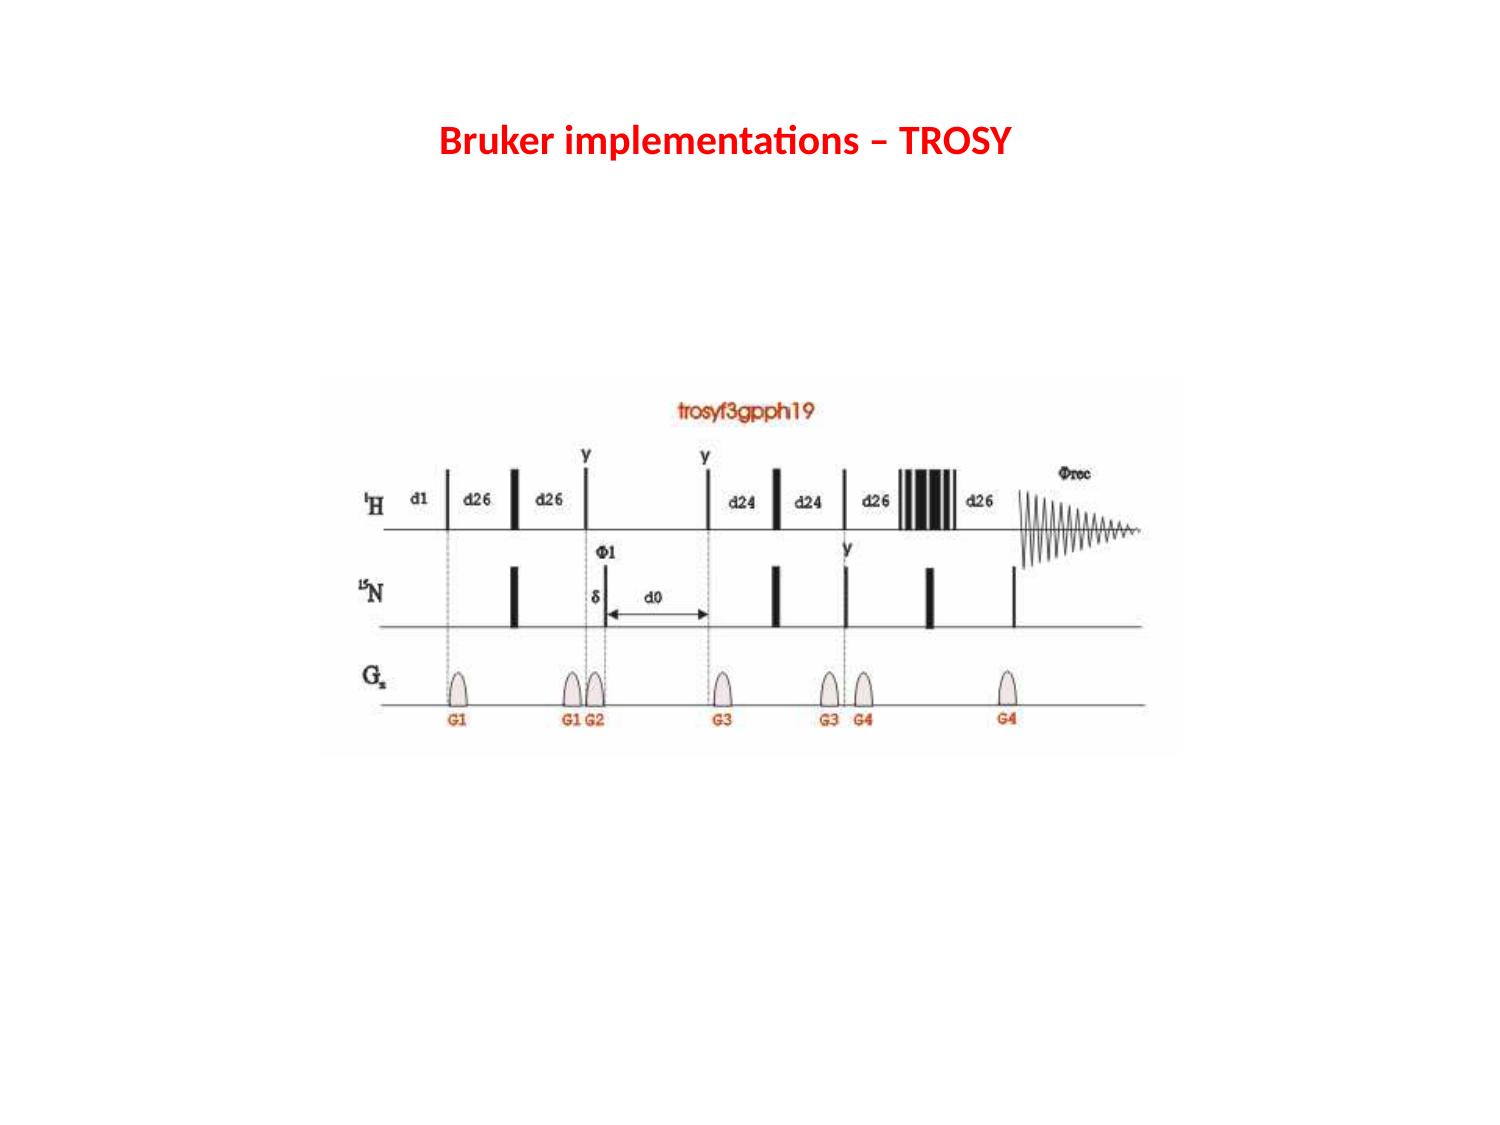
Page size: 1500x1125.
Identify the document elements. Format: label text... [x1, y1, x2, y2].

text_box Bruker implementations – TROSY [152, 105, 1299, 170]
picture [279, 360, 1221, 765]
